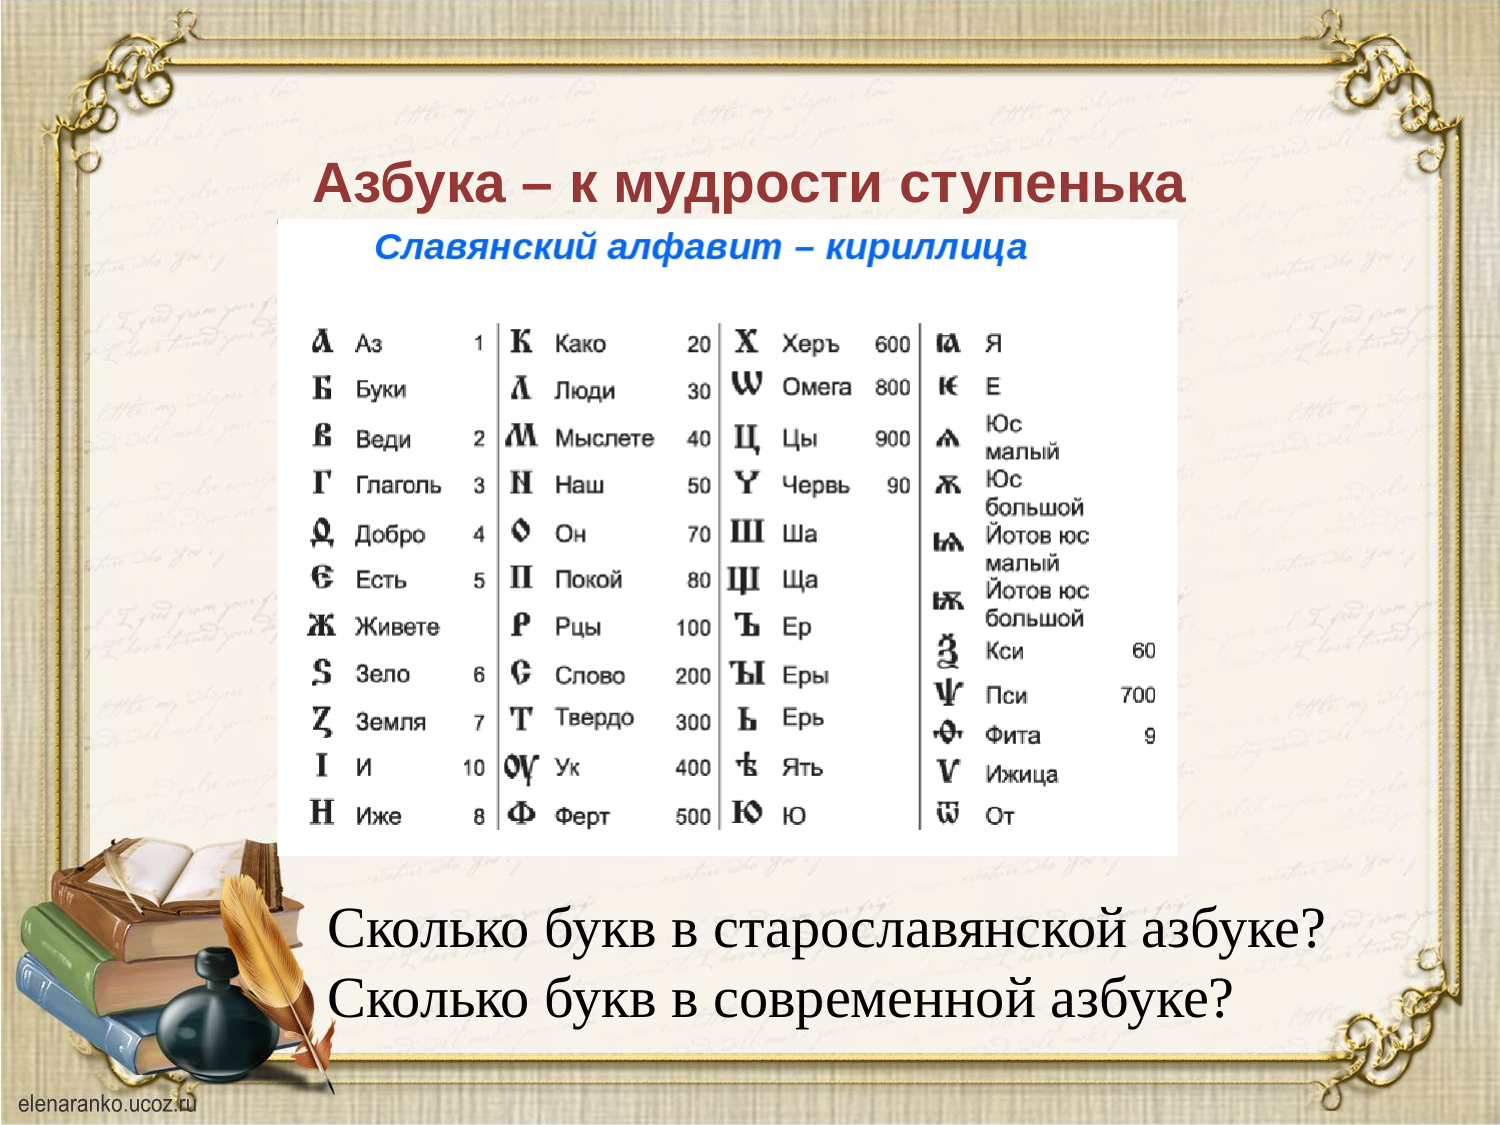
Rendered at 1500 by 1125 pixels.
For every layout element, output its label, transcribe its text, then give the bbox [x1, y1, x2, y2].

title Азбука – к мудрости ступенька [75, 137, 1425, 291]
text_box Сколько букв в старославянской азбуке? Сколько букв в современной азбуке? [312, 881, 1459, 1037]
picture [0, 0, 1500, 1125]
